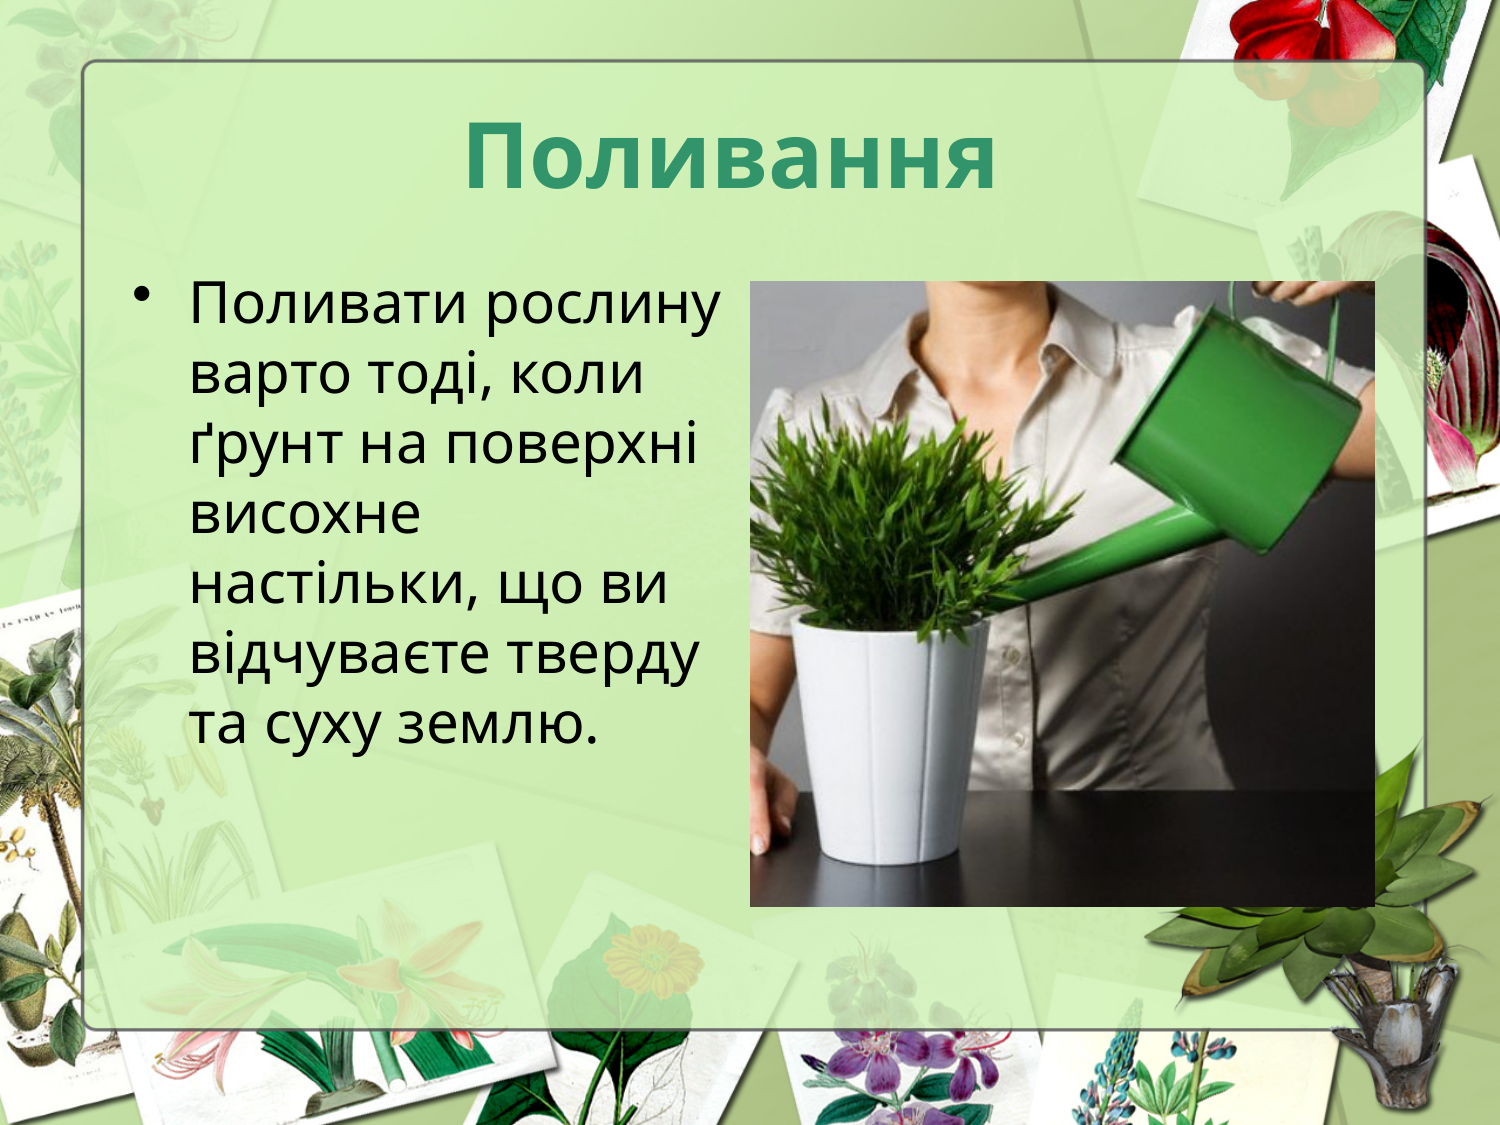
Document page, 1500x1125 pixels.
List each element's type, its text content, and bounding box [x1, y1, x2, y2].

list Поливати рослину варто тоді, коли ґрунт на поверхні висохне настільки, що ви відчуваєте тверду та суху землю. [116, 257, 743, 934]
title Поливання [105, 58, 1381, 247]
picture [0, 0, 1500, 1125]
